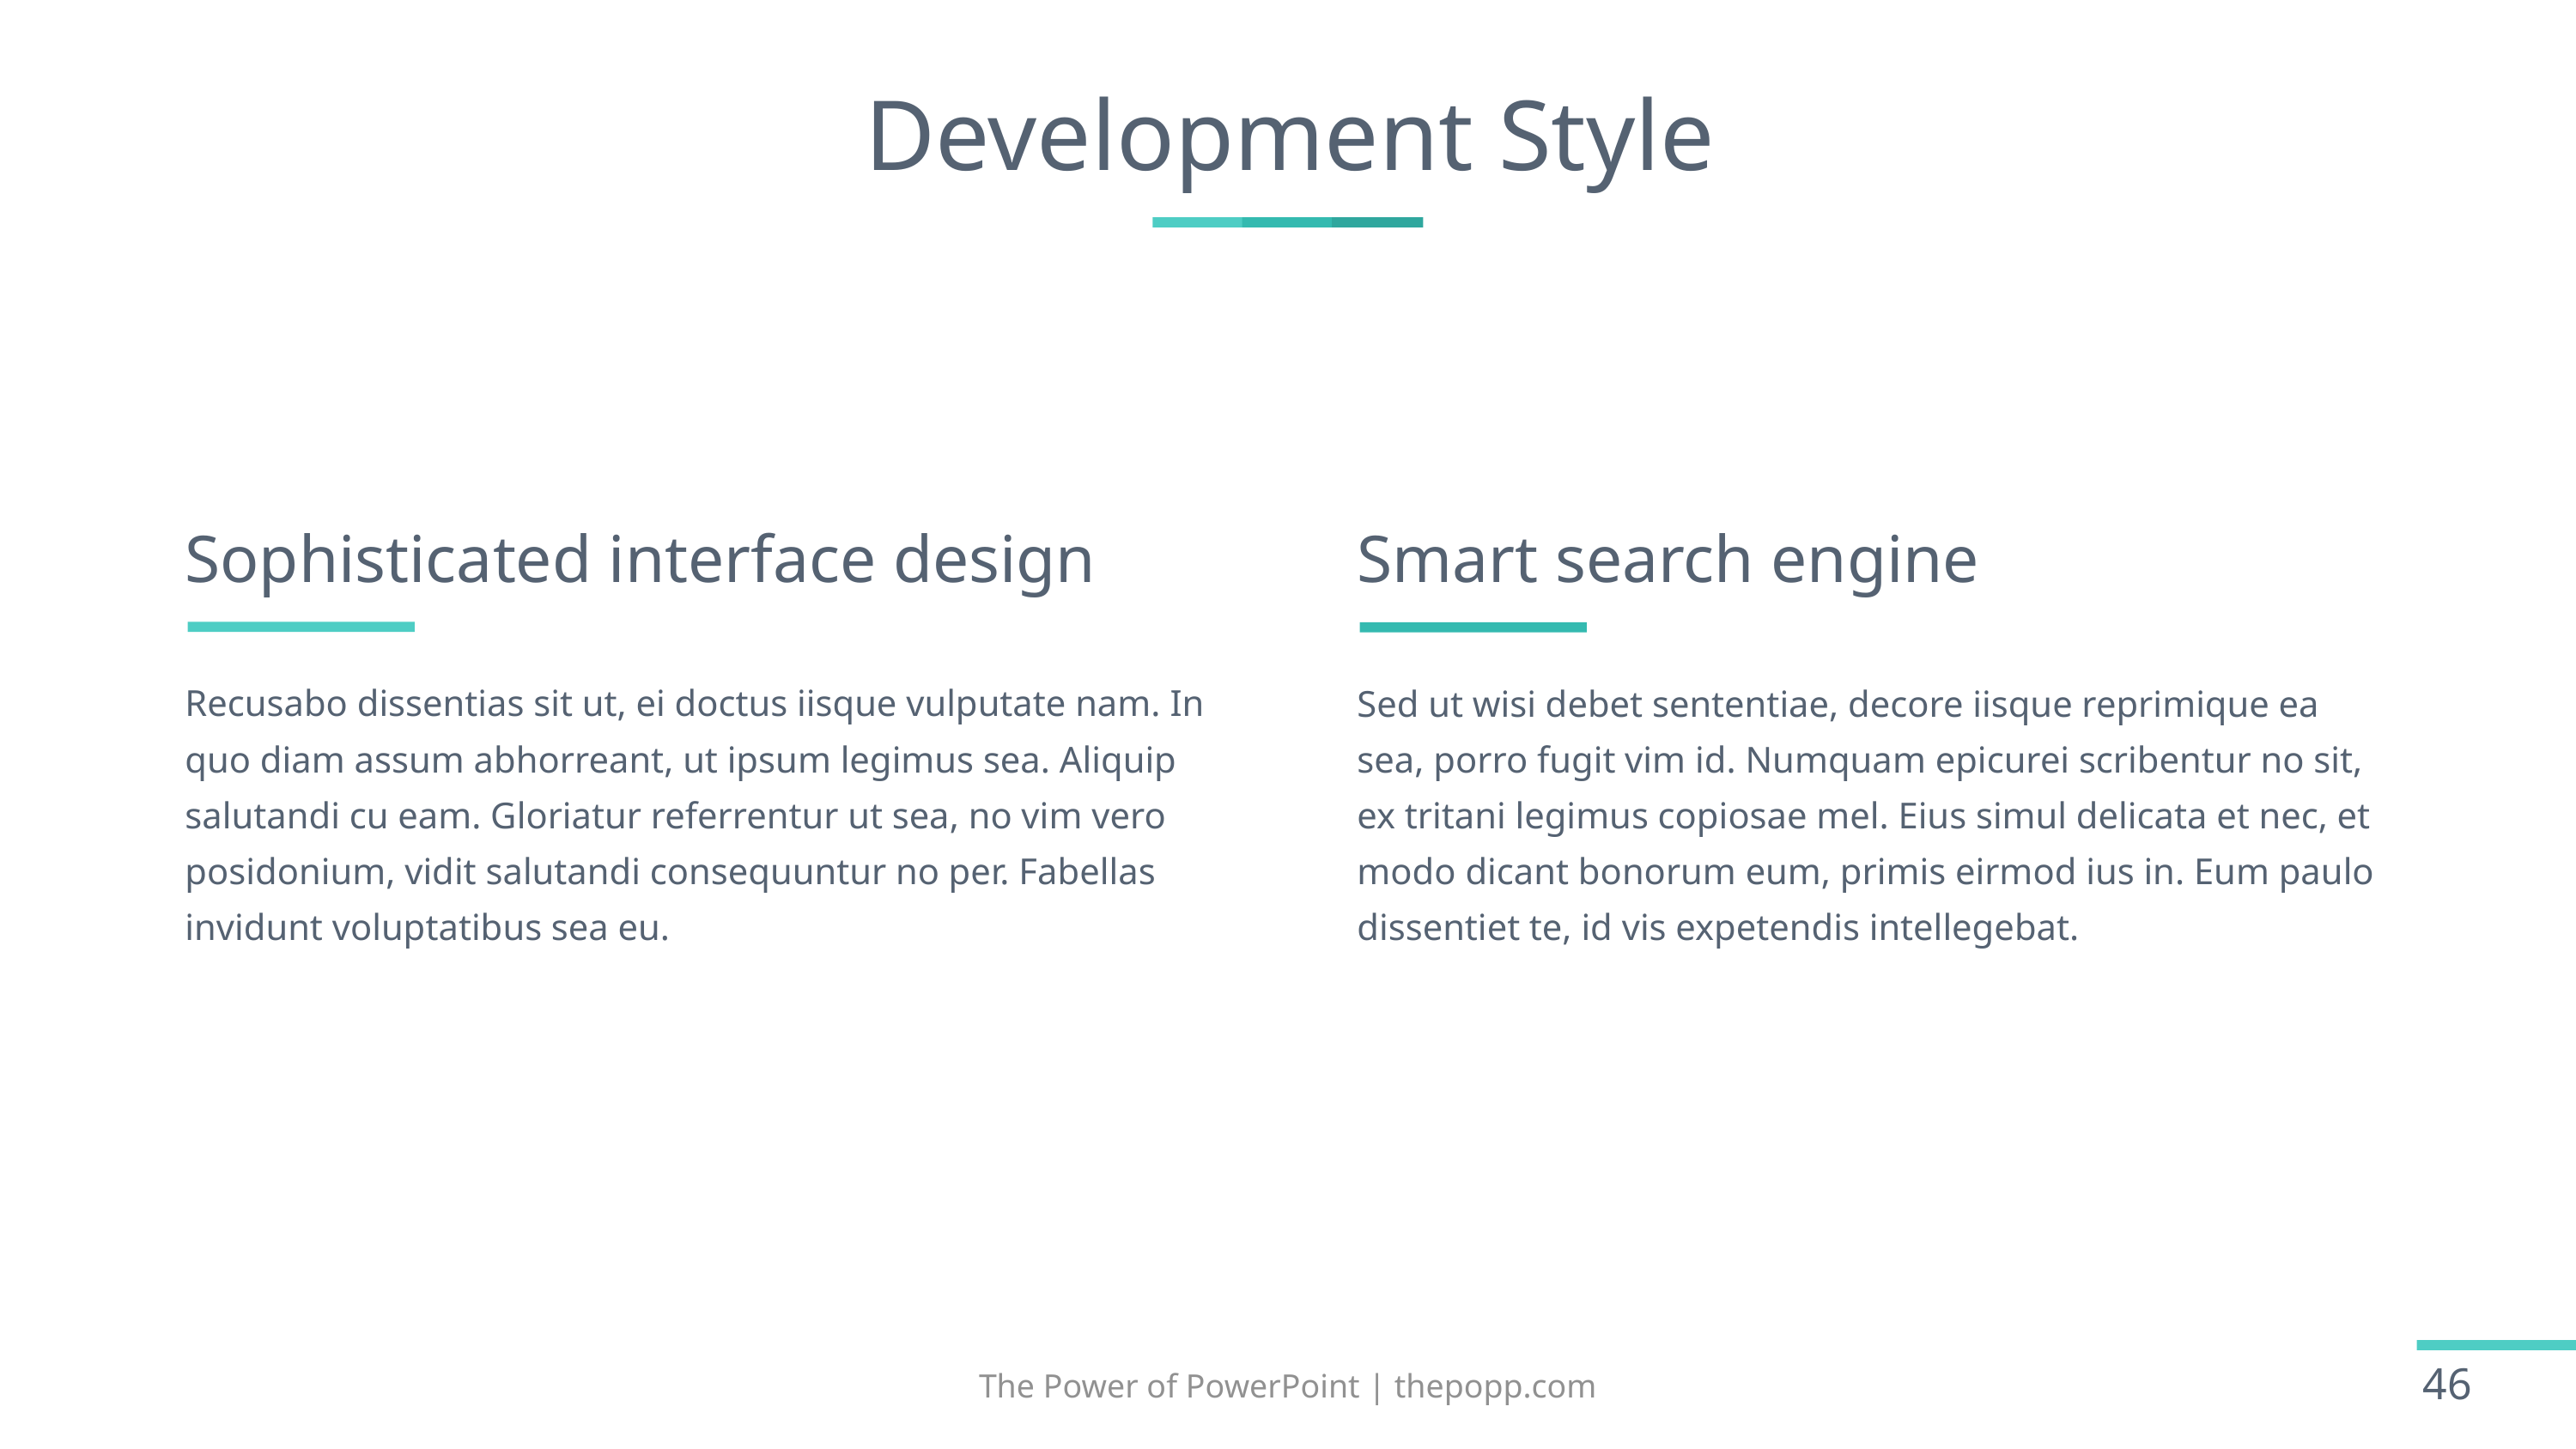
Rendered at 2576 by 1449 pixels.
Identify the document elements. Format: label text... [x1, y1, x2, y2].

title Development Style [69, 49, 2512, 230]
list Sophisticated interface design [172, 504, 1227, 609]
list Smart search engine [1344, 504, 2399, 609]
footer The Power of PowerPoint | thepopp.com [853, 1349, 1723, 1427]
list Recusabo dissentias sit ut, ei doctus iisque vulputate nam. In quo diam assum abhorreant, ut ipsum legimus sea. Aliquip salutandi cu eam. Gloriatur referrentur ut sea, no vim vero posidonium, vidit salutandi consequuntur no per. Fabellas invidunt voluptatibus sea eu. [172, 661, 1227, 995]
list Sed ut wisi debet sententiae, decore iisque reprimique ea sea, porro fugit vim id. Numquam epicurei scribentur no sit, ex tritani legimus copiosae mel. Eius simul delicata et nec, et modo dicant bonorum eum, primis eirmod ius in. Eum paulo dissentiet te, id vis expetendis intellegebat. [1344, 662, 2399, 996]
slide_number 46 [2409, 1351, 2576, 1421]
